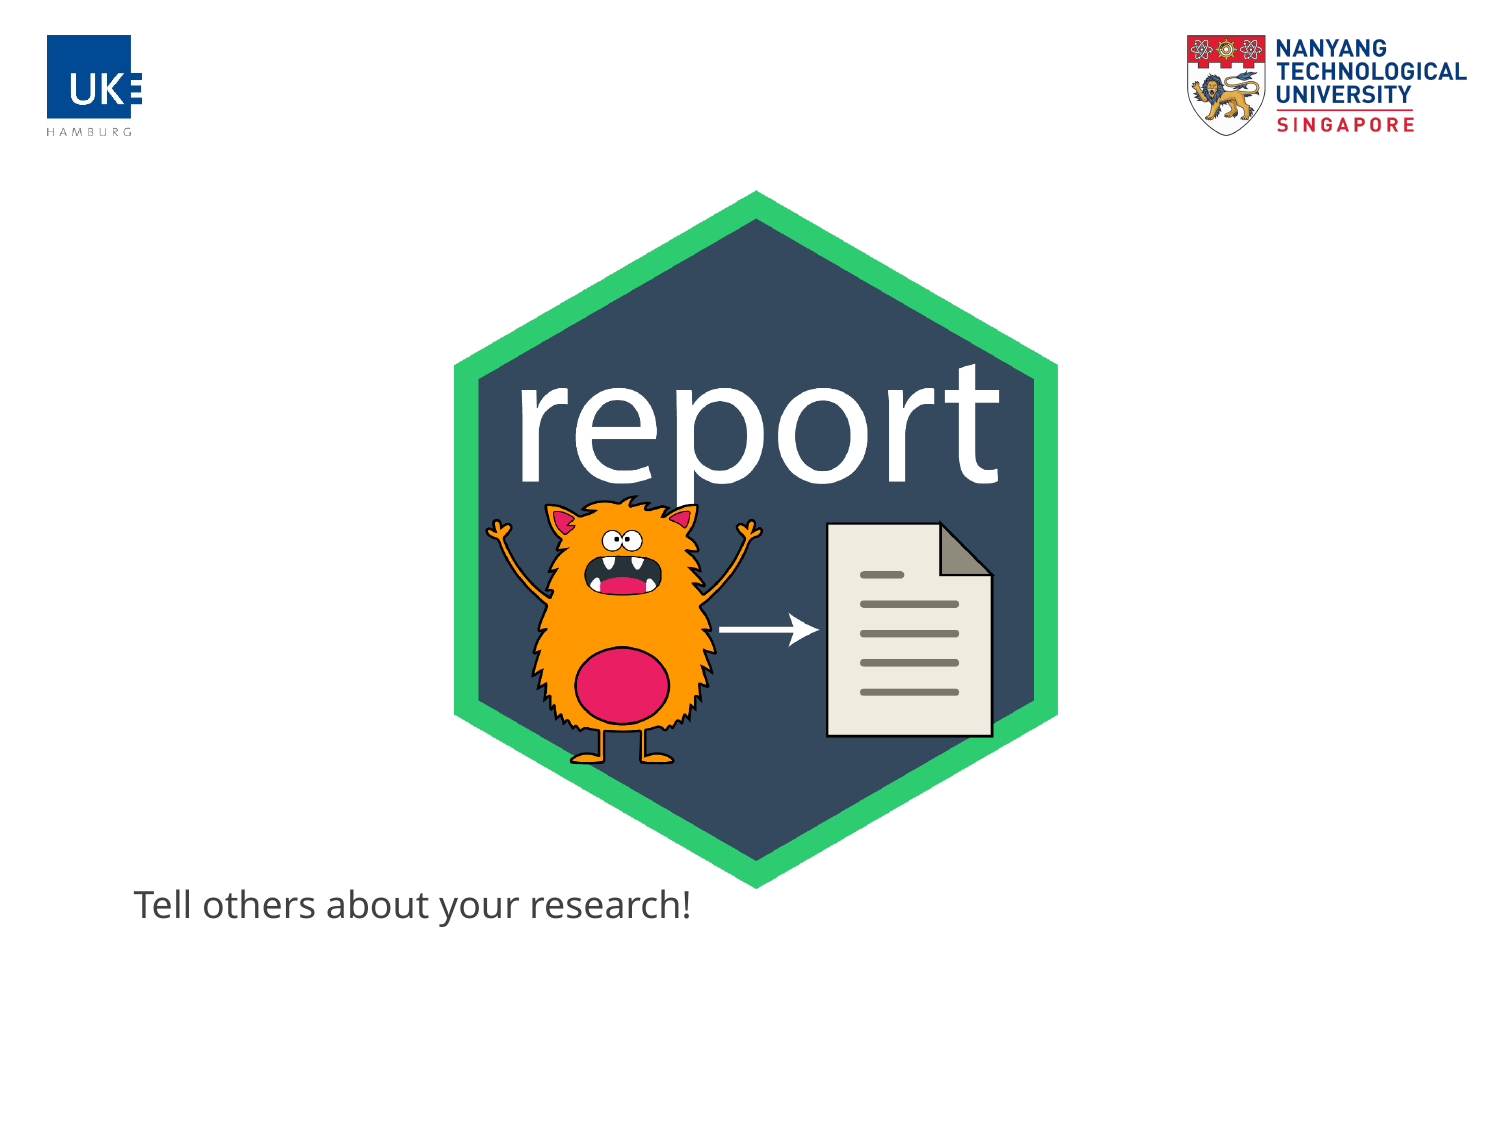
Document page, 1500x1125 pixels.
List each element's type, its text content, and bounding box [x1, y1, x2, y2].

list Tell others about your research! [118, 687, 1394, 934]
picture [1187, 35, 1467, 136]
picture [454, 190, 1058, 889]
picture [47, 35, 142, 136]
